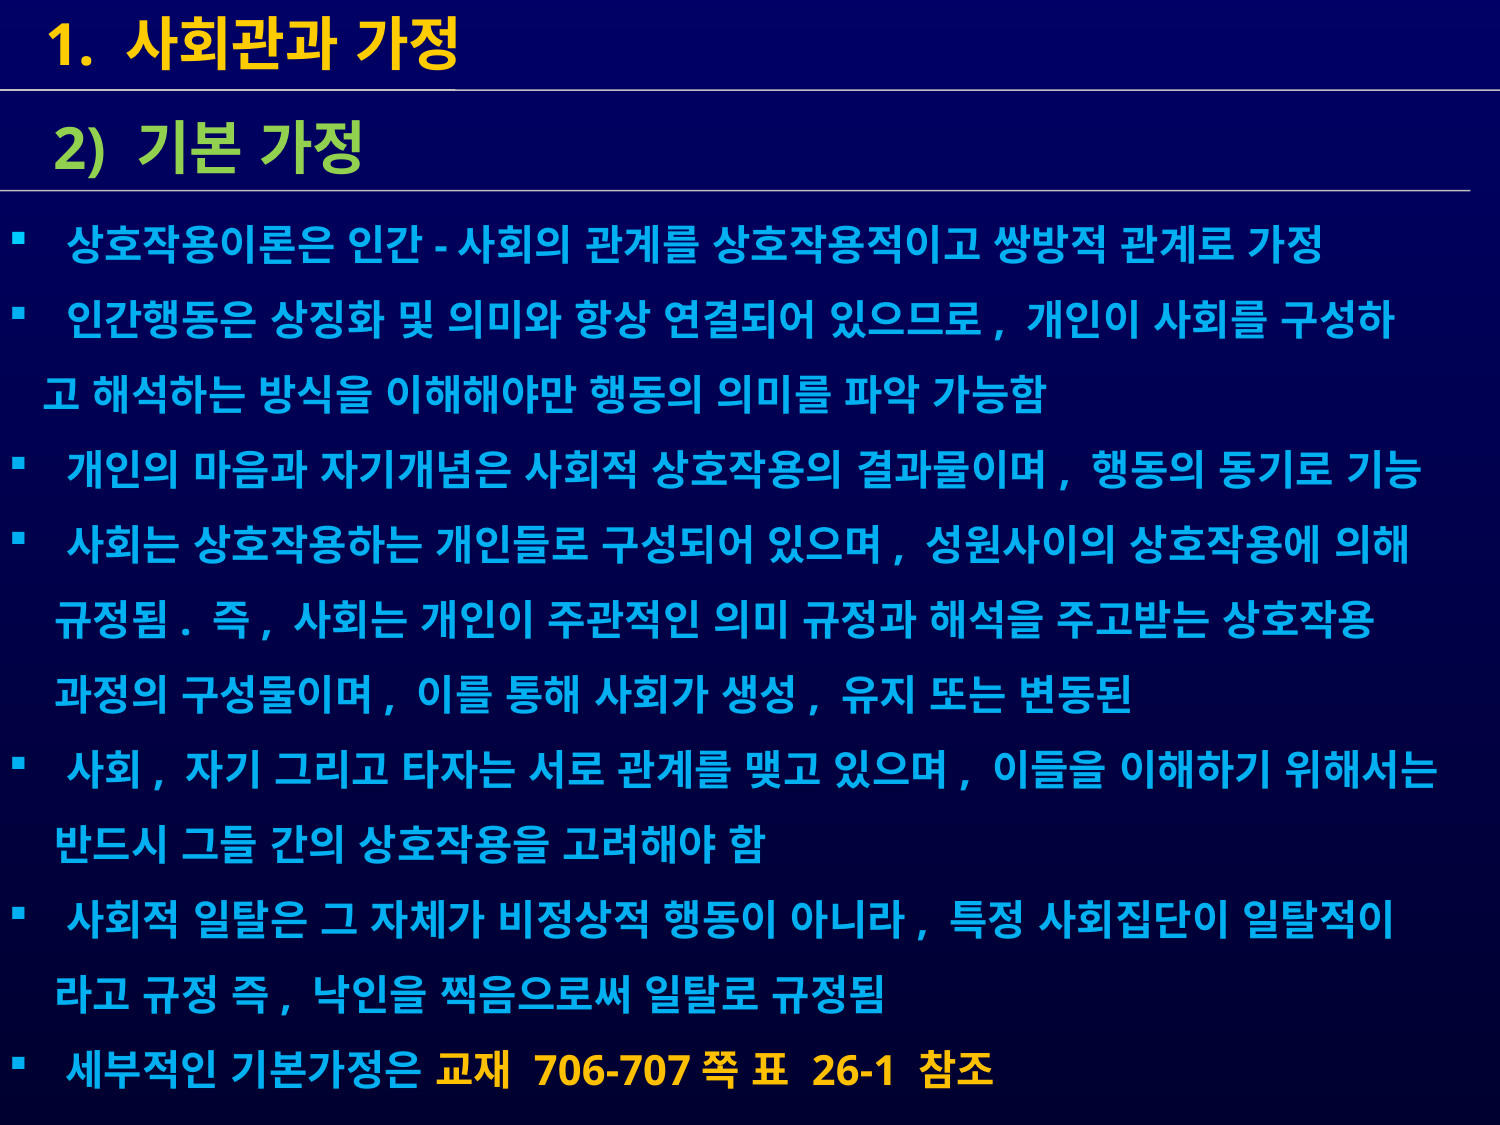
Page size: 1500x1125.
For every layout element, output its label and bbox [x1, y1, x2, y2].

text_box [0, 0, 1500, 1099]
